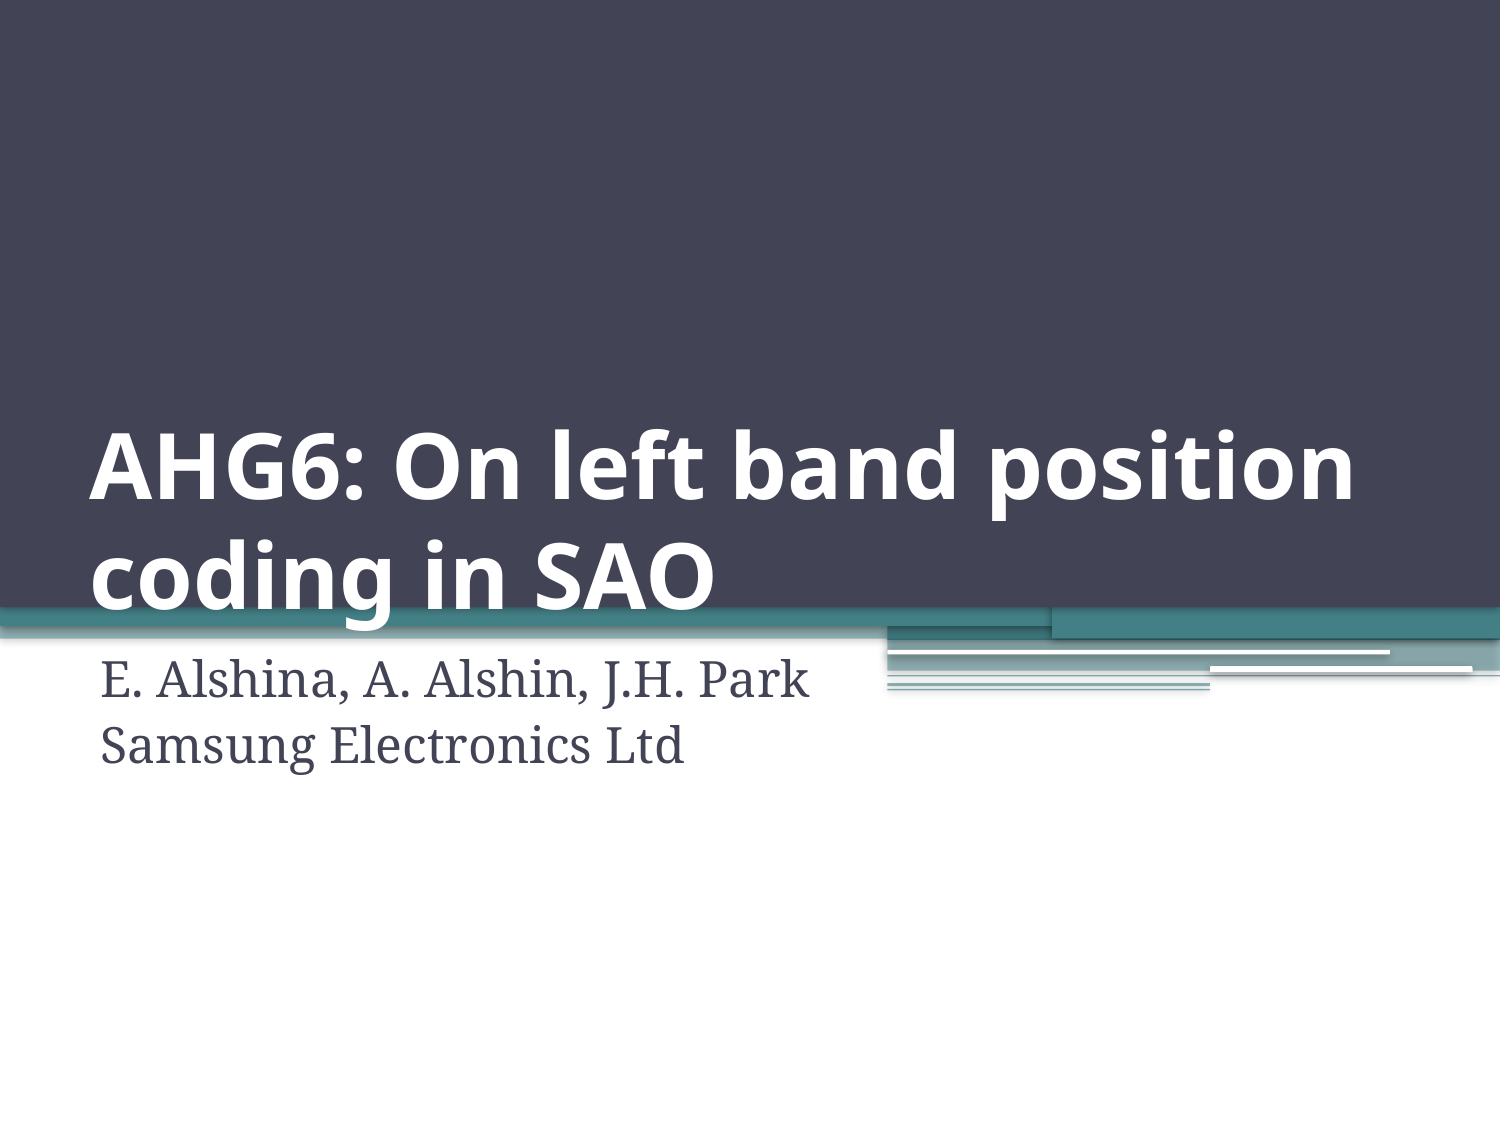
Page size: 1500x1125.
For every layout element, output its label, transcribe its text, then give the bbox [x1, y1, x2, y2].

subtitle E. Alshina, A. Alshin, J.H. Park Samsung Electronics Ltd [75, 639, 888, 928]
title AHG6: On left band position coding in SAO [75, 394, 1463, 636]
